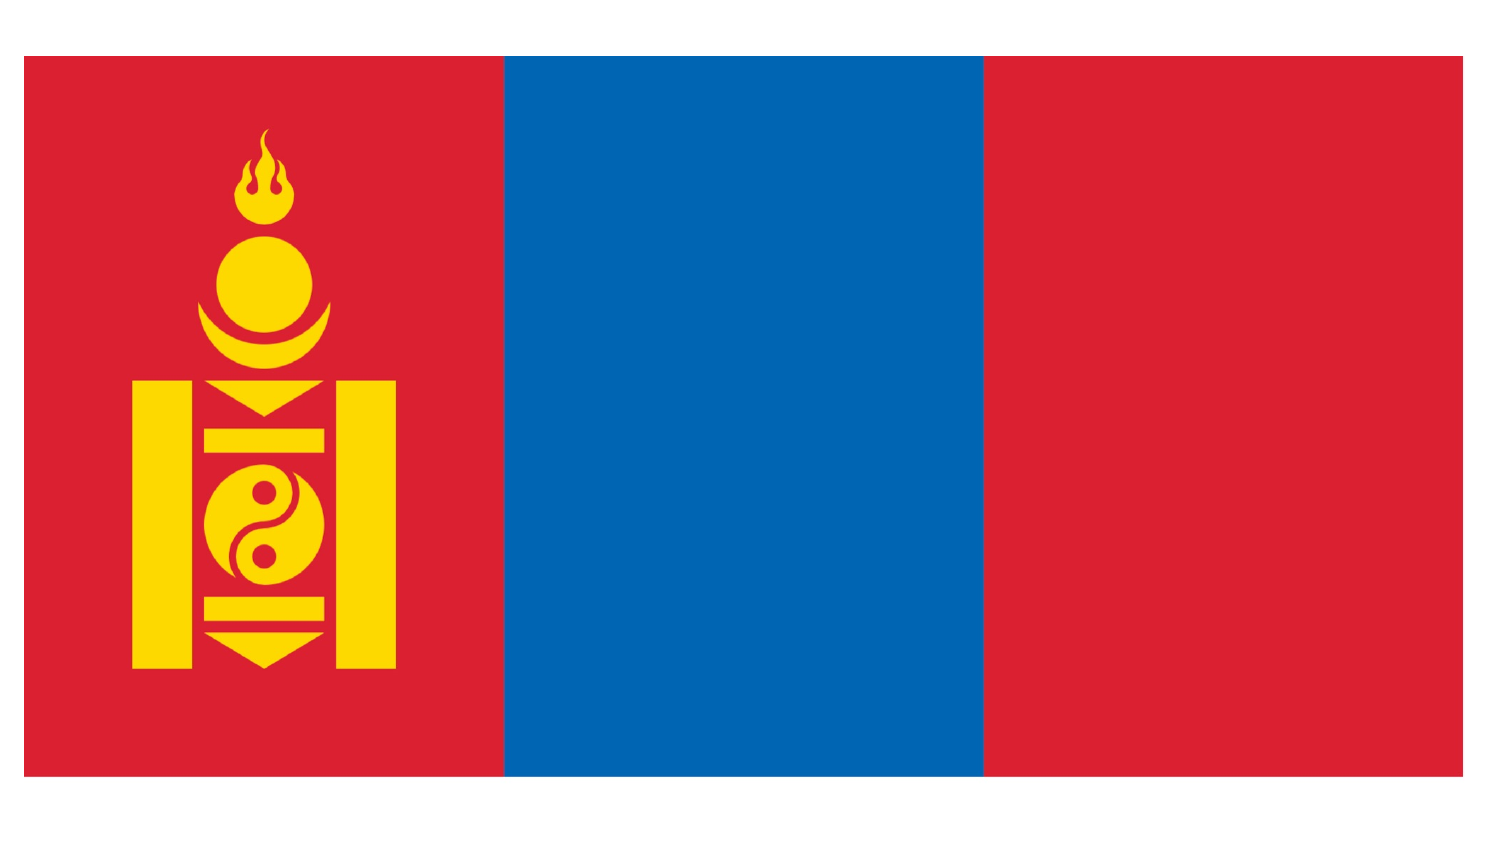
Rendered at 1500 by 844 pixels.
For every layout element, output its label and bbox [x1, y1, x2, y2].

picture [24, 56, 1476, 788]
